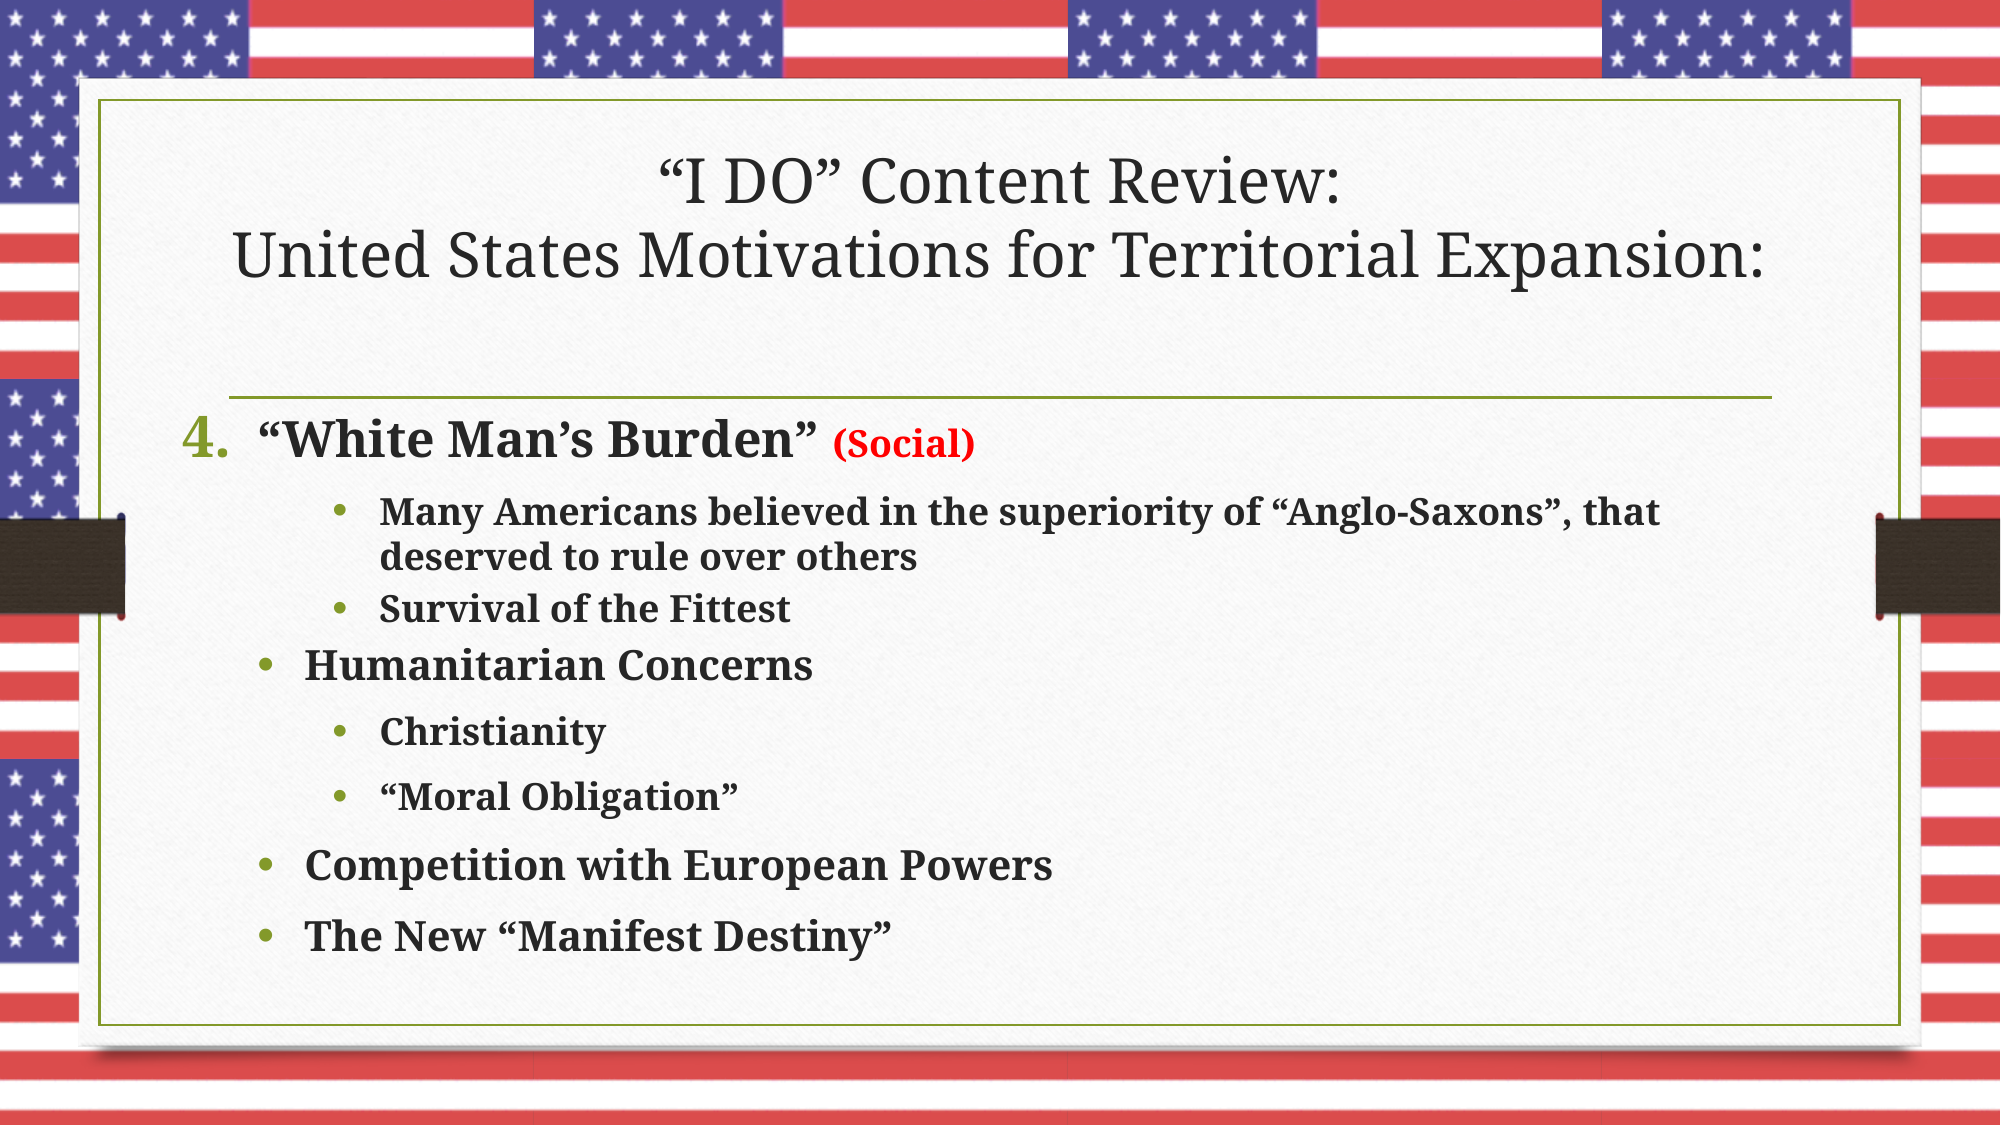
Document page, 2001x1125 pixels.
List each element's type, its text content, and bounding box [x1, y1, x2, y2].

list “White Man’s Burden” (Social) Many Americans believed in the superiority of “Anglo-Saxons”, that deserved to rule over others Survival of the Fittest Humanitarian Concerns Christianity “Moral Obligation” Competition with European Powers The New “Manifest Destiny” [167, 399, 1833, 1055]
picture [0, 0, 2001, 1125]
title “I DO” Content Review: United States Motivations for Territorial Expansion: [212, 108, 1788, 323]
